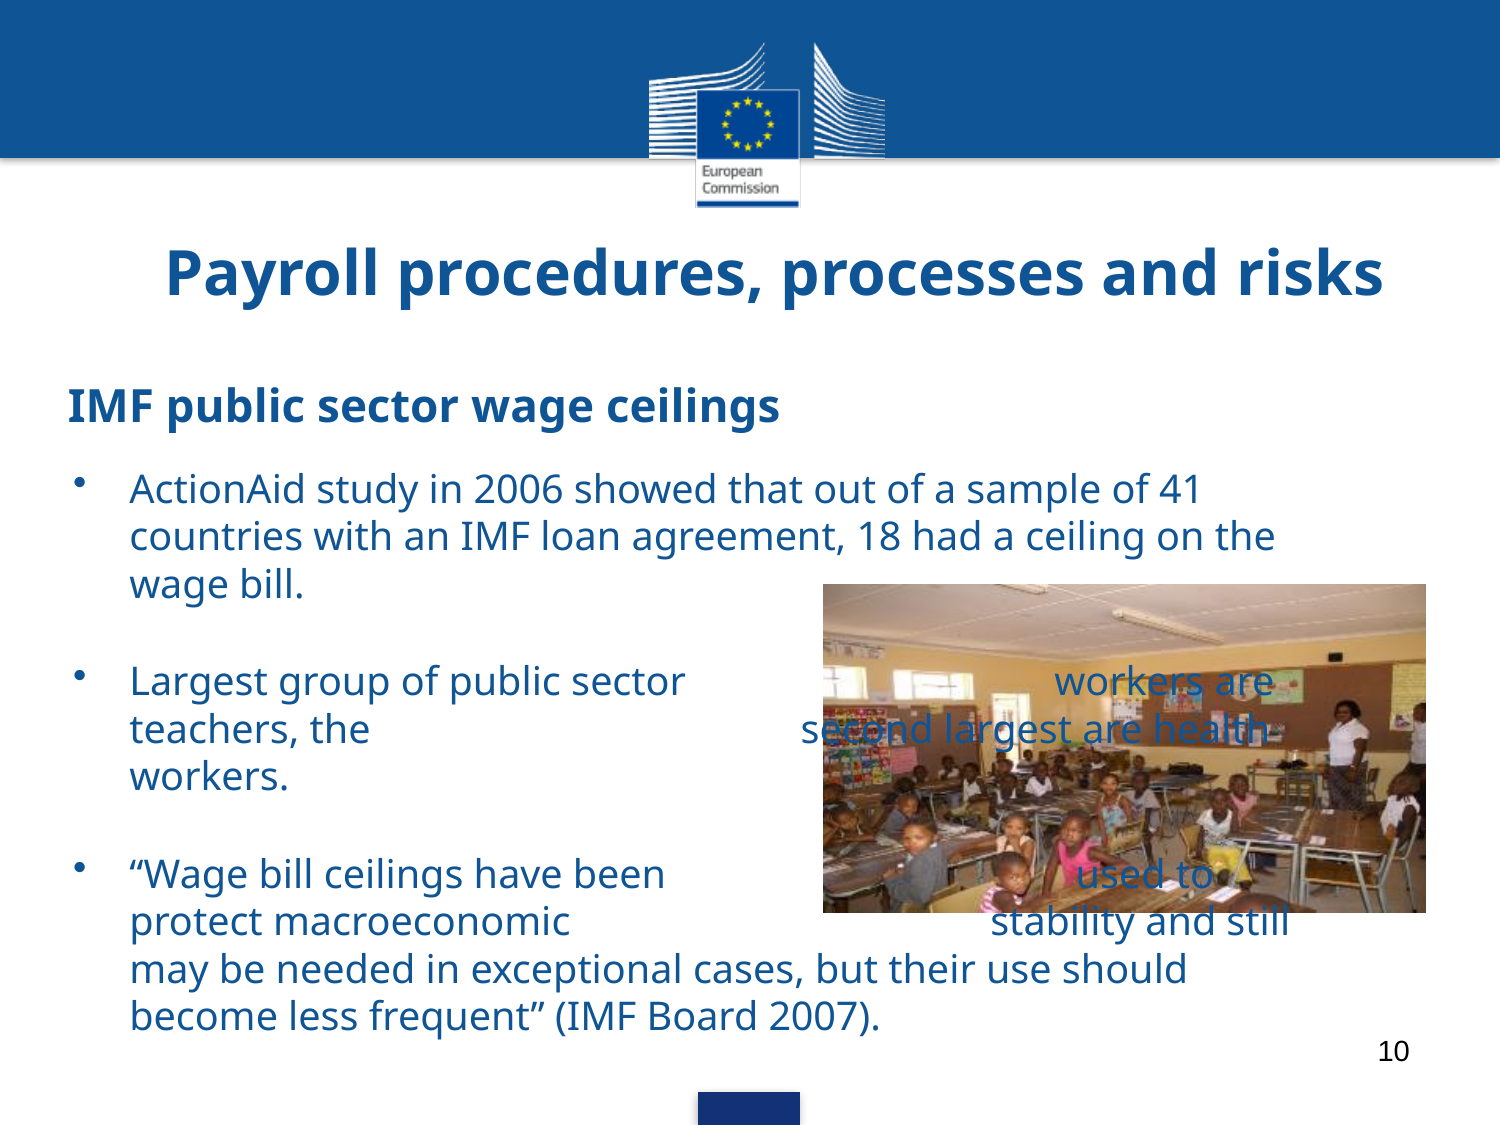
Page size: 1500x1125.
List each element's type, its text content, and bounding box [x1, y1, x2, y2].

slide_number 10 [1074, 1024, 1426, 1103]
picture [823, 584, 1426, 914]
list ActionAid study in 2006 showed that out of a sample of 41 countries with an IMF loan agreement, 18 had a ceiling on the wage bill. Largest group of public sector workers are teachers, the second largest are health workers. “Wage bill ceilings have been used to protect macroeconomic stability and still may be needed in exceptional cases, but their use should become less frequent” (IMF Board 2007). [58, 457, 1358, 1071]
picture [649, 42, 885, 208]
title IMF public sector wage ceilings [0, 352, 1495, 457]
text_box Payroll procedures, processes and risks [0, 215, 1496, 327]
